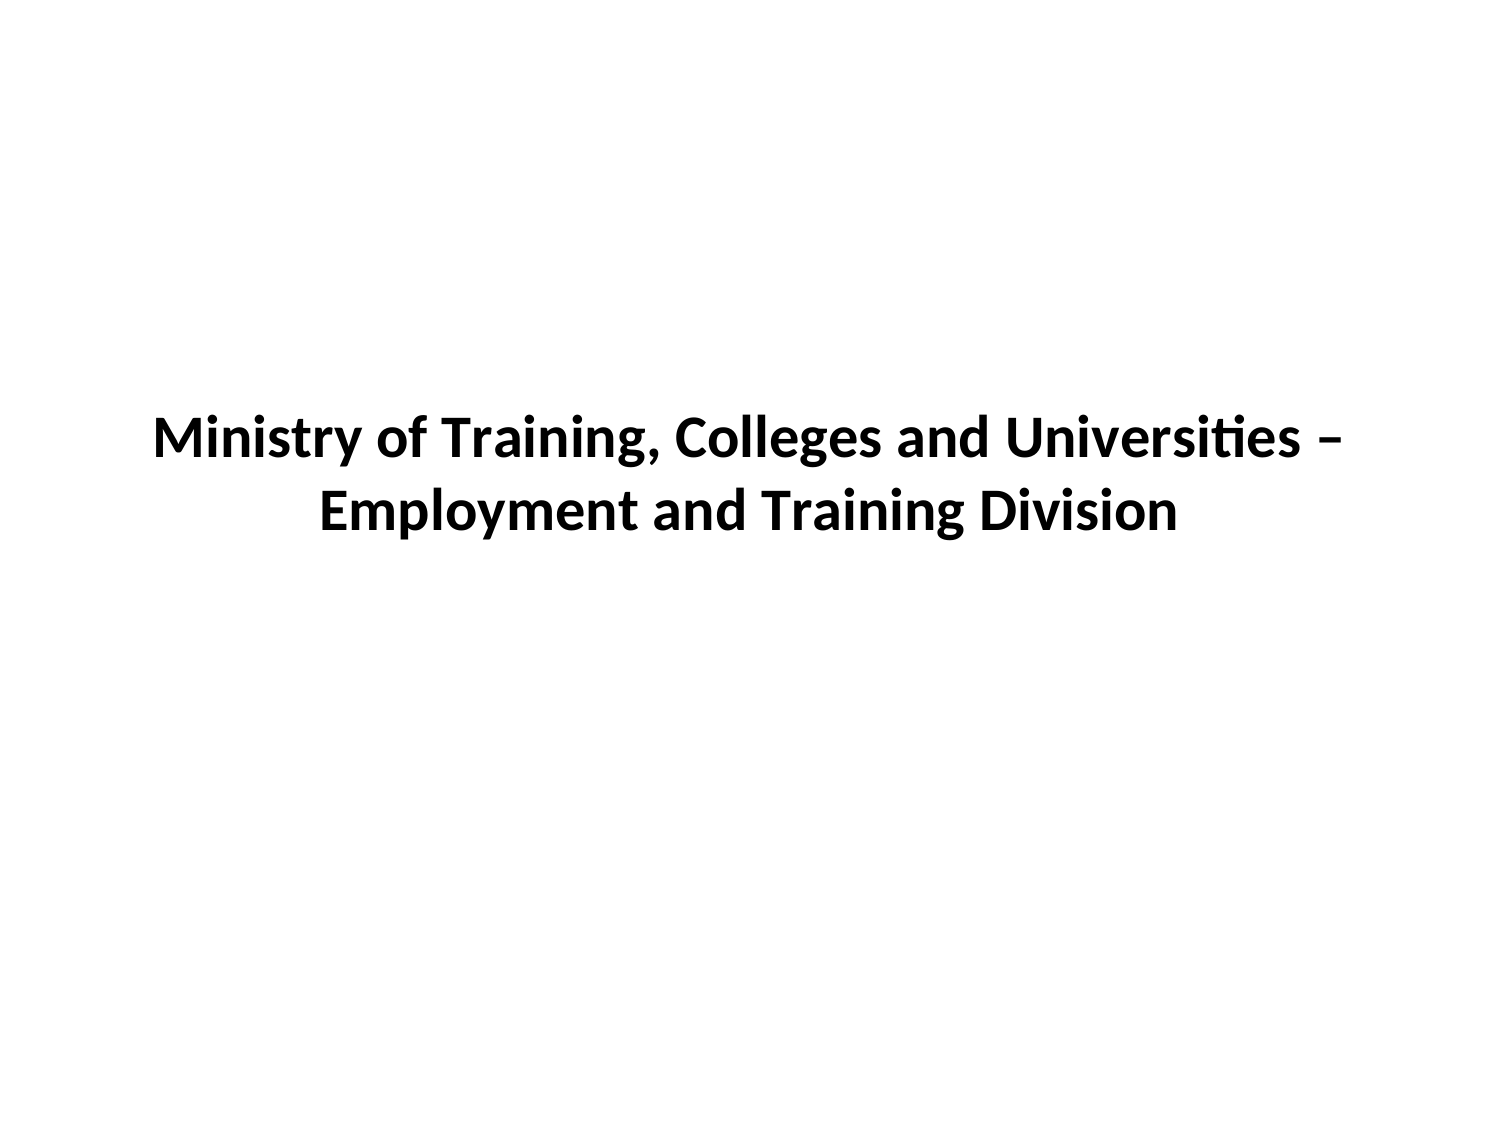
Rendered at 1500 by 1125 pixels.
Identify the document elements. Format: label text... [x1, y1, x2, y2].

title Ministry of Training, Colleges and Universities – Employment and Training Division [112, 349, 1388, 591]
